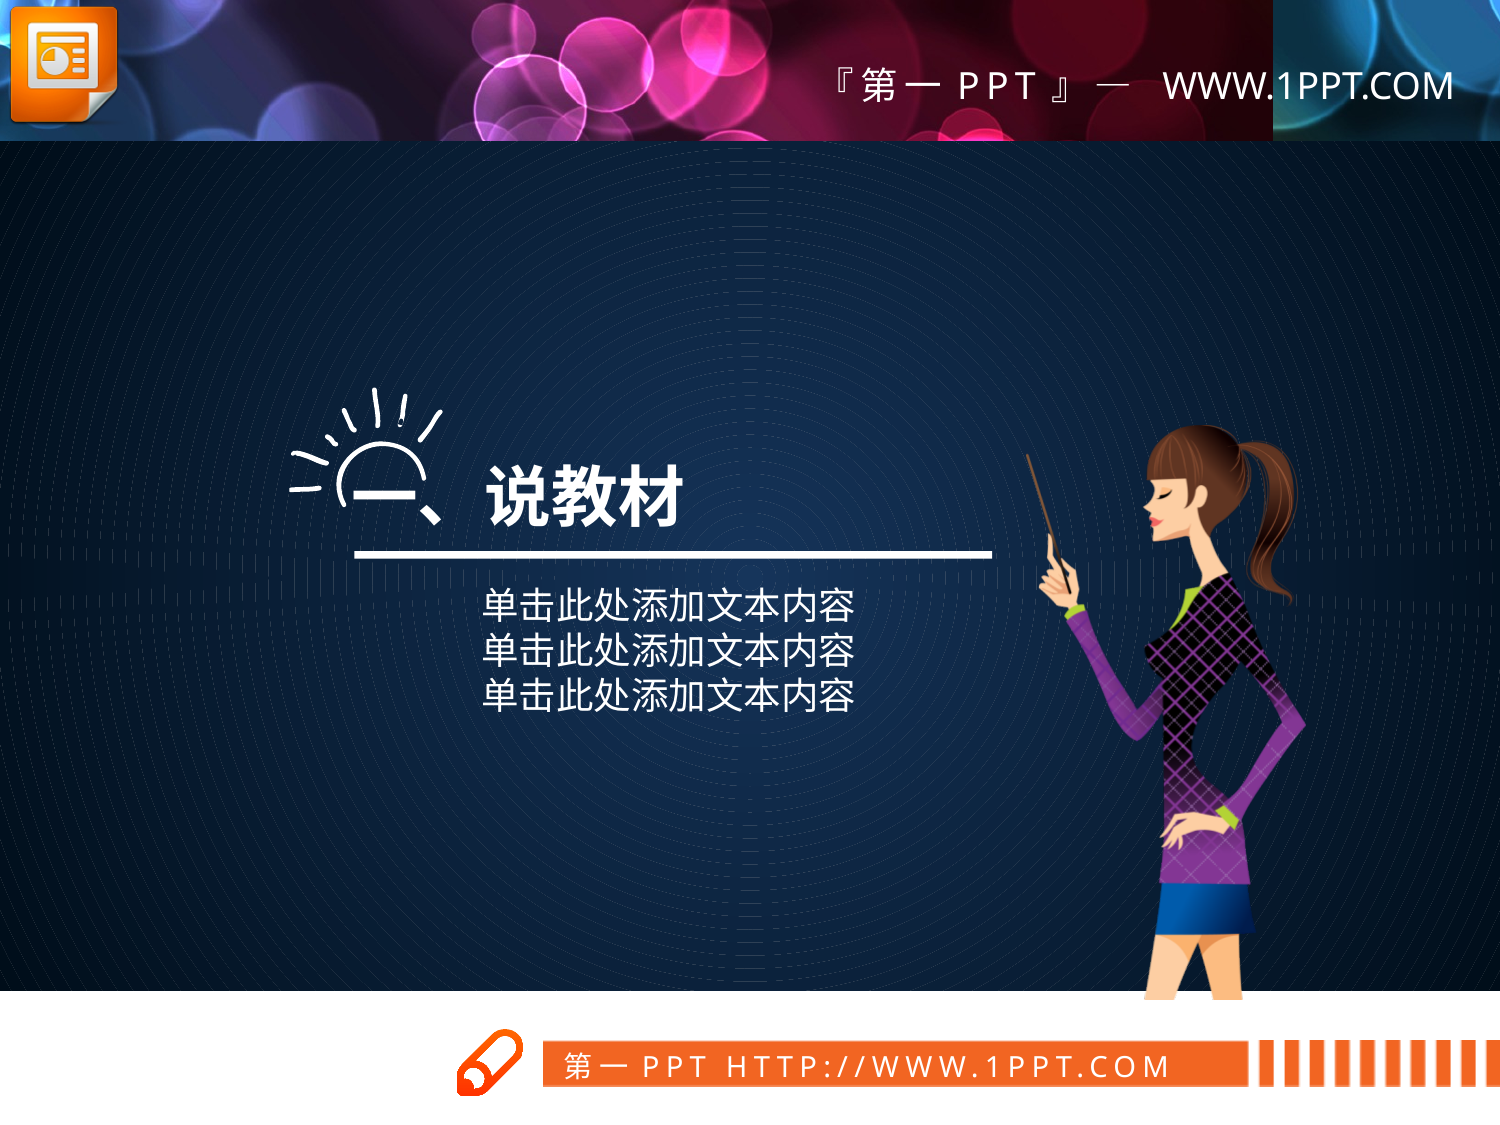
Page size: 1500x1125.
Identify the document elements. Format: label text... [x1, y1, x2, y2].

picture [1026, 425, 1306, 1000]
text_box 单击此处添加文本内容 单击此处添加文本内容 单击此处添加文本内容 [466, 574, 880, 725]
picture [543, 1040, 1500, 1087]
text_box [354, 551, 993, 559]
picture [0, 0, 1500, 141]
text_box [288, 386, 833, 544]
